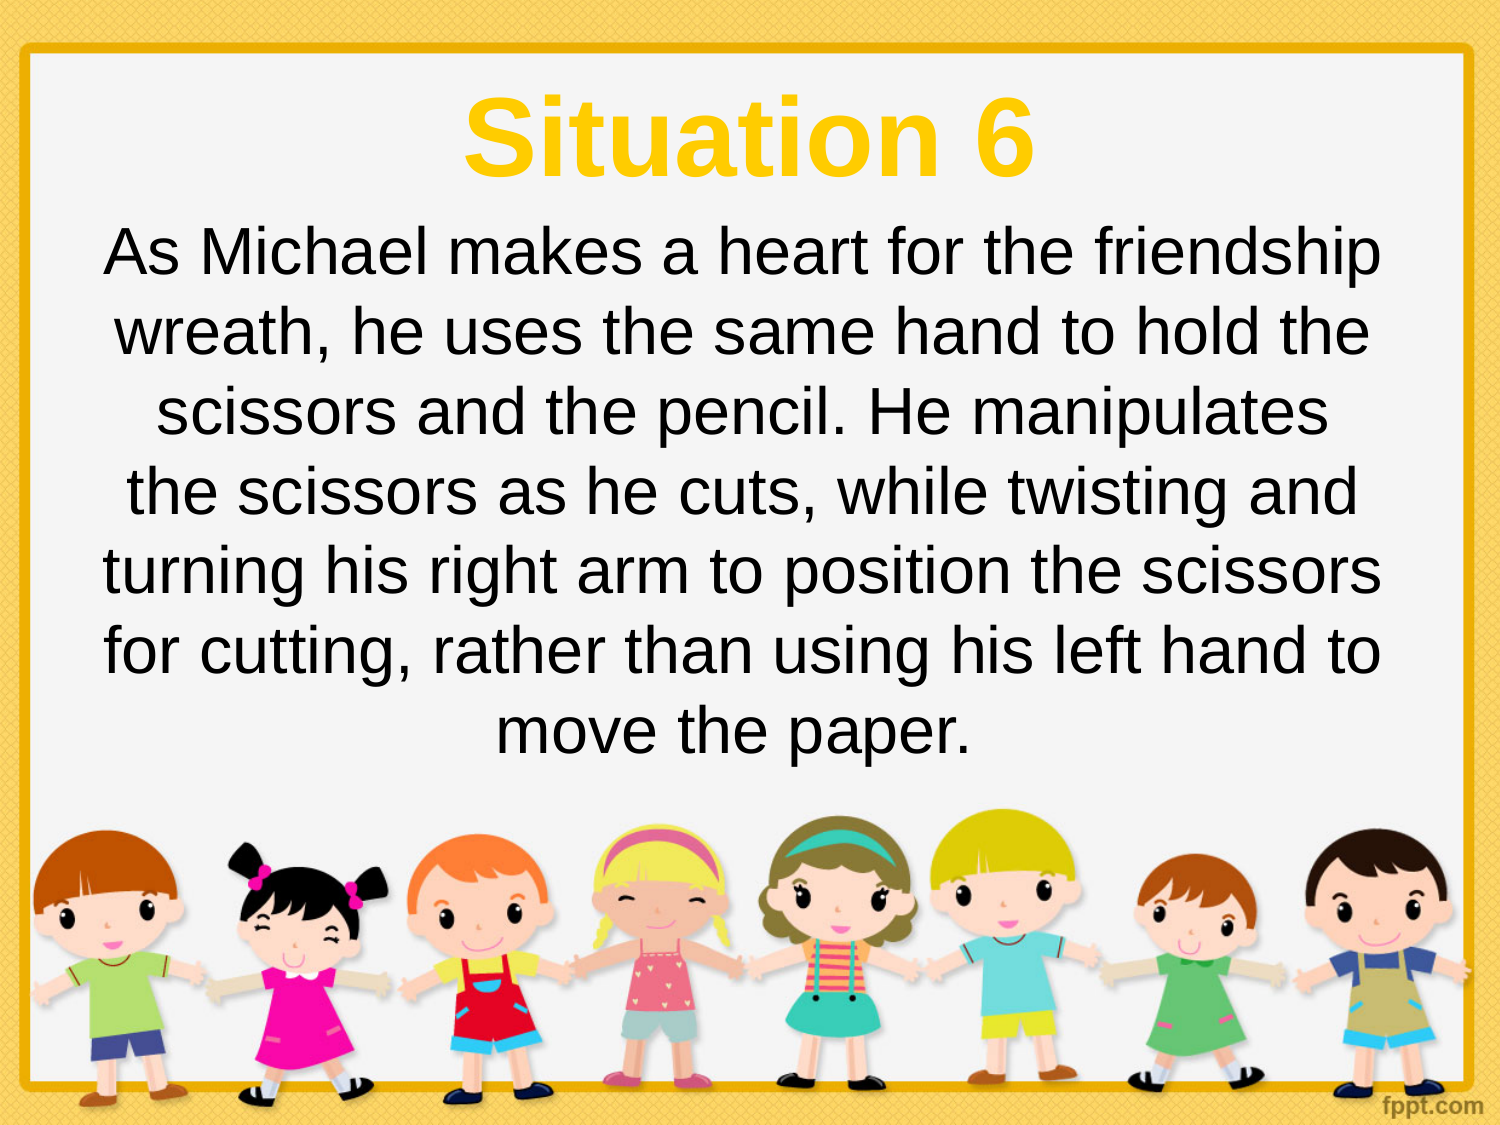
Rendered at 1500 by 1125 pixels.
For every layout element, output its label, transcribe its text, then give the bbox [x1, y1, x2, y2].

list As Michael makes a heart for the friendship wreath, he uses the same hand to hold the scissors and the pencil. He manipulates the scissors as he cuts, while twisting and turning his right arm to position the scissors for cutting, rather than using his left hand to move the paper. [87, 200, 1400, 1005]
title Situation 6 [75, 37, 1425, 225]
picture [0, 0, 1500, 1125]
